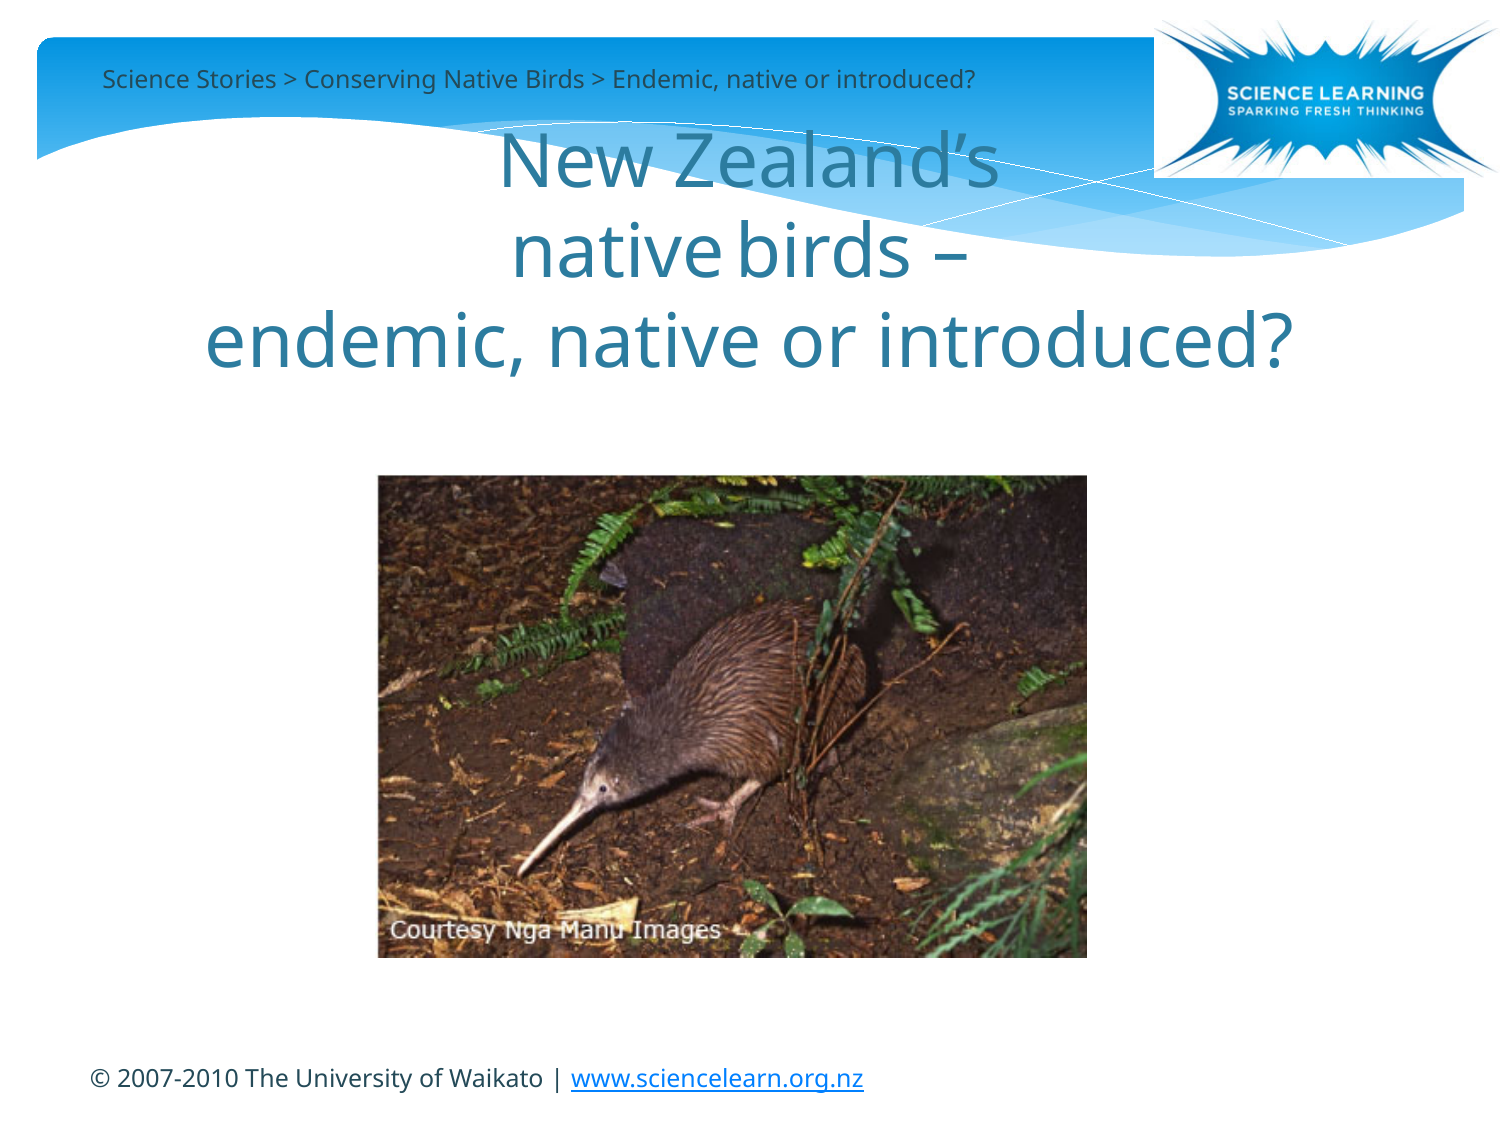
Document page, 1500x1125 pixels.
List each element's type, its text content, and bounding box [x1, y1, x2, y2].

picture [374, 474, 1087, 958]
text_box New Zealand’s native birds – endemic, native or introduced? [90, 187, 1410, 390]
text_box © 2007-2010 The University of Waikato | www.sciencelearn.org.nz [74, 1049, 1057, 1110]
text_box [87, 19, 1500, 178]
